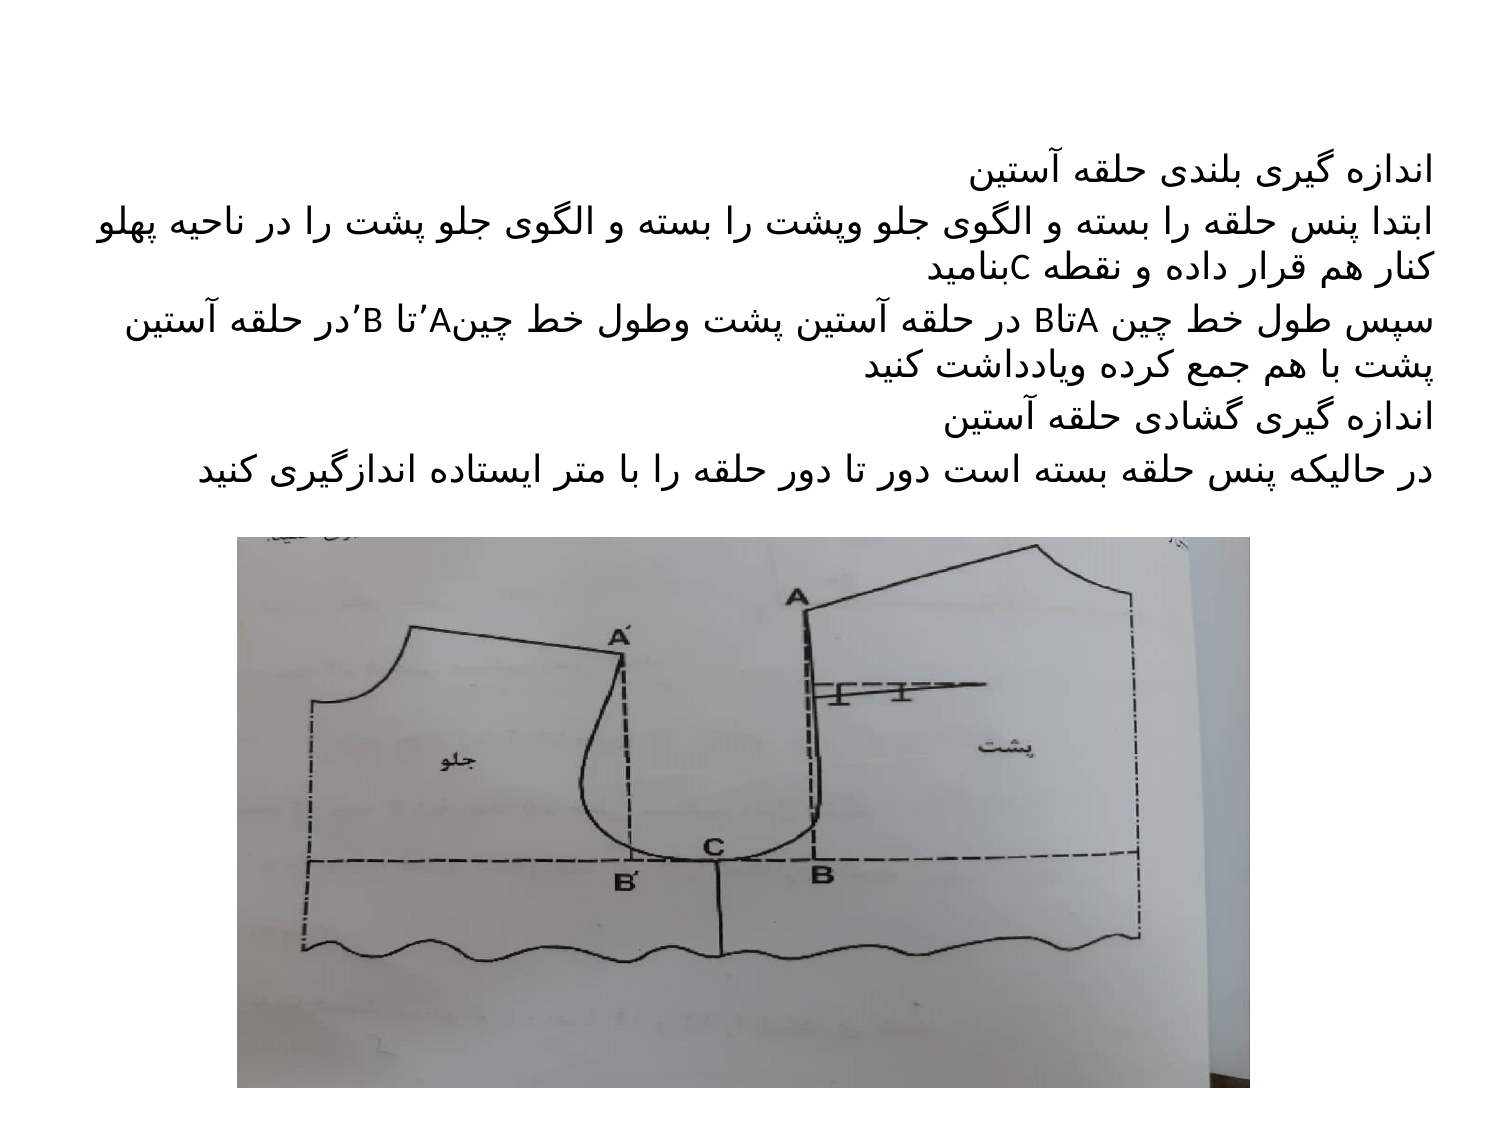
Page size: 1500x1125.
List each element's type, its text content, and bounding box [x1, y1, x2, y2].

picture [237, 537, 1251, 1088]
subtitle اندازه گیری بلندی حلقه آستین ابتدا پنس حلقه را بسته و الگوی جلو وپشت را بسته و الگوی جلو پشت را در ناحیه پهلو کنار هم قرار داده و نقطه Cبنامید سپس طول خط چین AتاB در حلقه آستین پشت وطول خط چینA’تا B’در حلقه آستین پشت با هم جمع کرده ویادداشت کنید اندازه گیری گشادی حلقه آستین در حالیکه پنس حلقه بسته است دور تا دور حلقه را با متر ایستاده اندازگیری کنید [37, 137, 1450, 1088]
